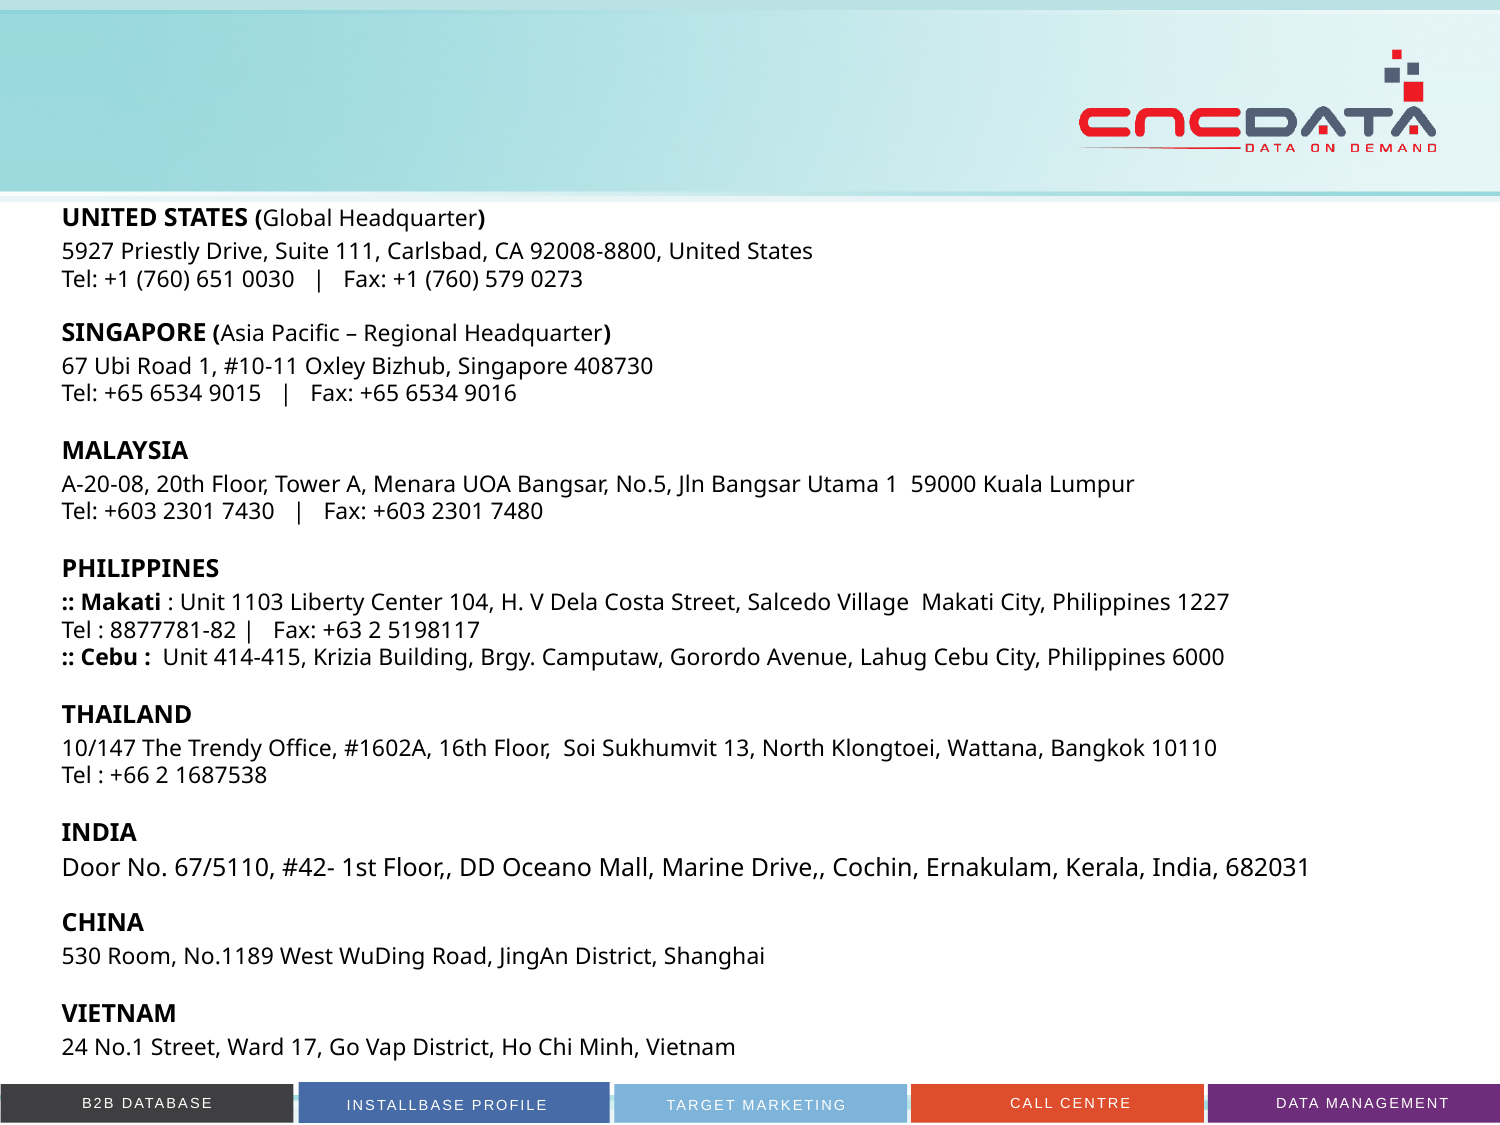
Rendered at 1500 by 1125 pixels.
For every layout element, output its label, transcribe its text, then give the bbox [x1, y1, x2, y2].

picture [0, 0, 1500, 202]
picture [294, 1095, 298, 1123]
picture [610, 1095, 614, 1123]
list UNITED STATES (Global Headquarter) 5927 Priestly Drive, Suite 111, Carlsbad, CA 92008-8800, United States Tel: +1 (760) 651 0030 | Fax: +1 (760) 579 0273 SINGAPORE (Asia Pacific – Regional Headquarter) 67 Ubi Road 1, #10-11 Oxley Bizhub, Singapore 408730 Tel: +65 6534 9015 | Fax: +65 6534 9016 MALAYSIA A-20-08, 20th Floor, Tower A, Menara UOA Bangsar, No.5, Jln Bangsar Utama 1 59000 Kuala Lumpur Tel: +603 2301 7430 | Fax: +603 2301 7480 PHILIPPINES :: Makati : Unit 1103 Liberty Center 104, H. V Dela Costa Street, Salcedo Village Makati City, Philippines 1227 Tel : 8877781-82 | Fax: +63 2 5198117 :: Cebu : Unit 414-415, Krizia Building, Brgy. Camputaw, Gorordo Avenue, Lahug Cebu City, Philippines 6000 THAILAND 10/147 The Trendy Office, #1602A, 16th Floor, Soi Sukhumvit 13, North Klongtoei, Wattana, Bangkok 10110 Tel : +66 2 1687538 INDIA Door No. 67/5110, #42- 1st Floor,, DD Oceano Mall, Marine Drive,, Cochin, Ernakulam, Kerala, India, 682031 CHINA 530 Room, No.1189 West WuDing Road, JingAn District, Shanghai VIETNAM 24 No.1 Street, Ward 17, Go Vap District, Ho Chi Minh, Vietnam [46, 194, 1462, 1065]
